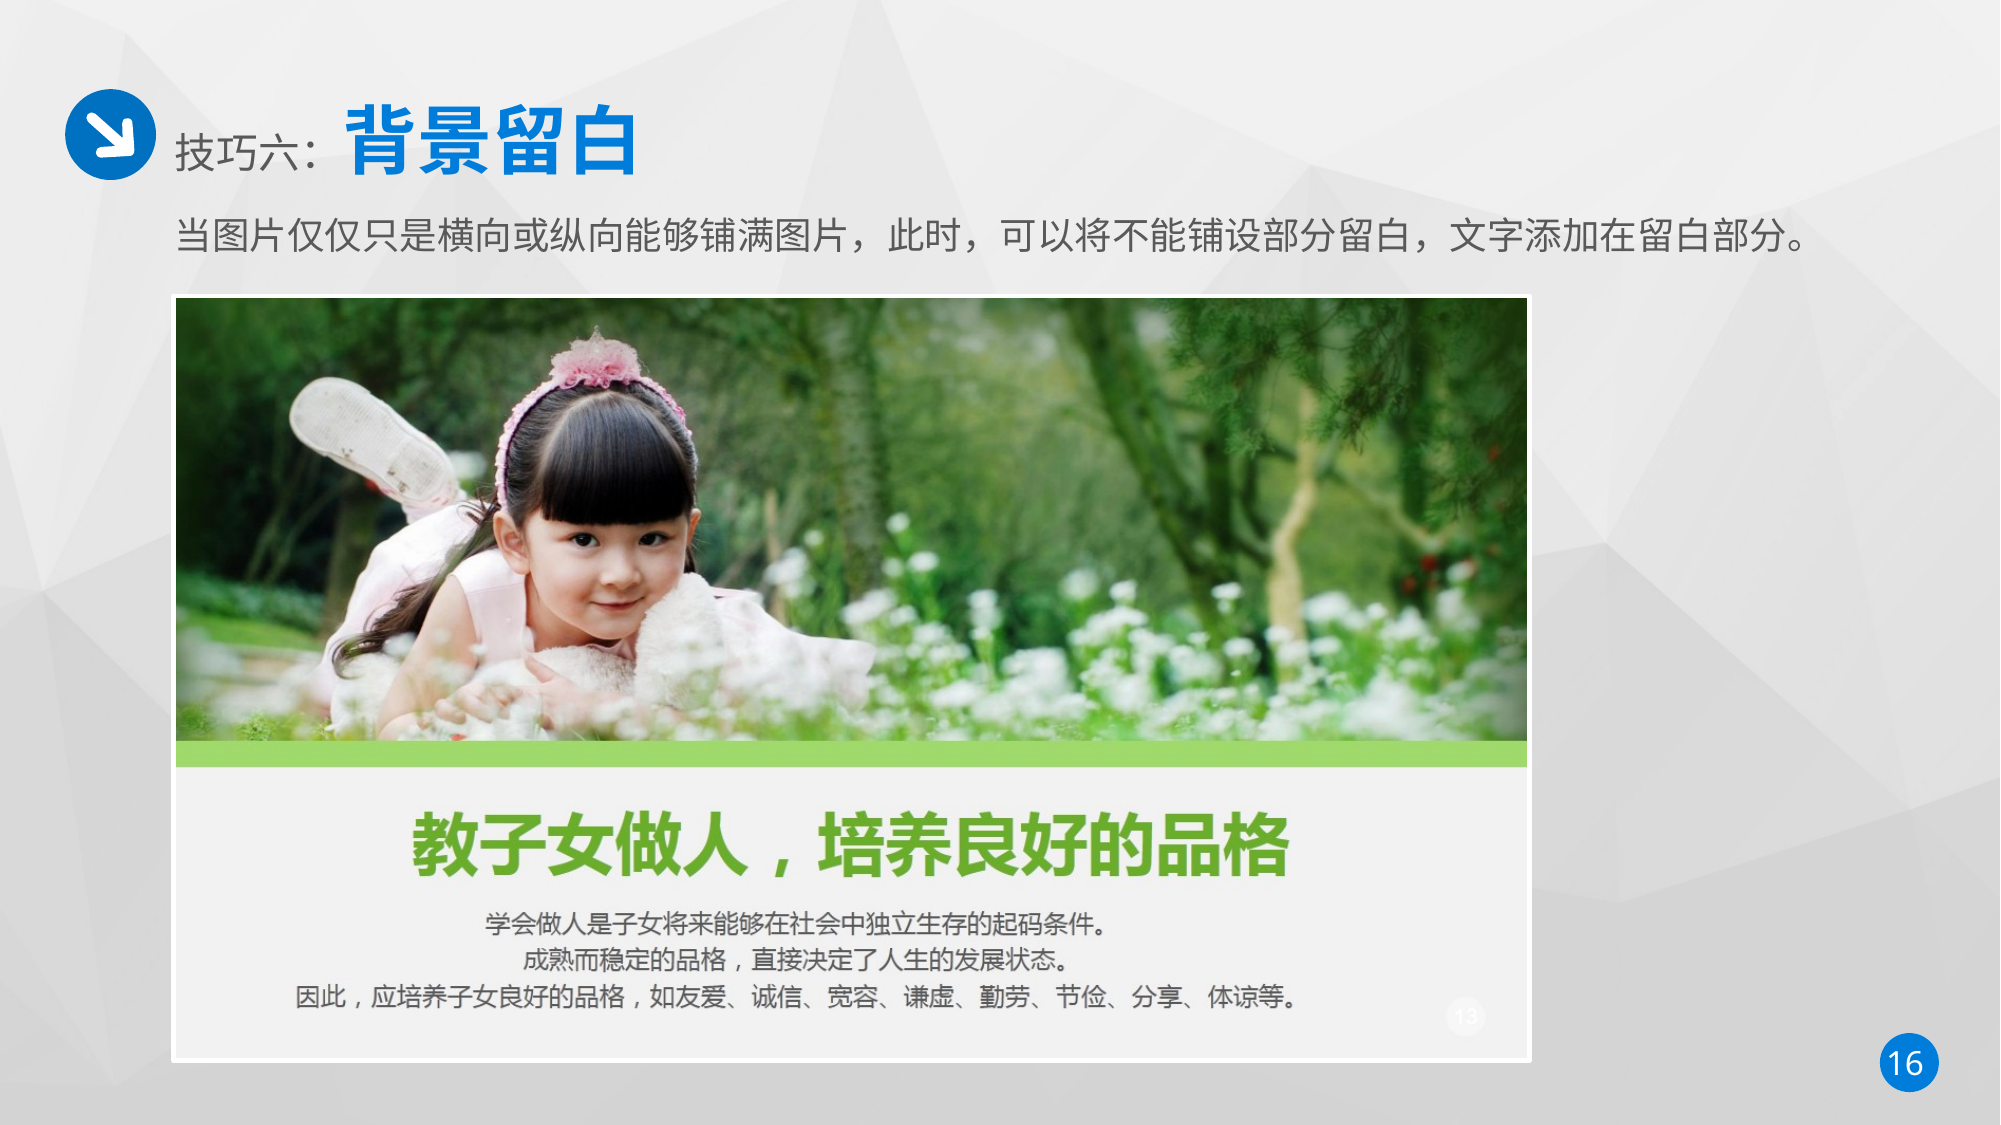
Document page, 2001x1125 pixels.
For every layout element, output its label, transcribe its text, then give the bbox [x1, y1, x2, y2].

text_box 当图片仅仅只是横向或纵向能够铺满图片，此时，可以将不能铺设部分留白，文字添加在留白部分。 [160, 192, 1948, 265]
text_box 技巧六：背景留白 [160, 86, 1025, 191]
picture [0, 0, 2000, 1125]
